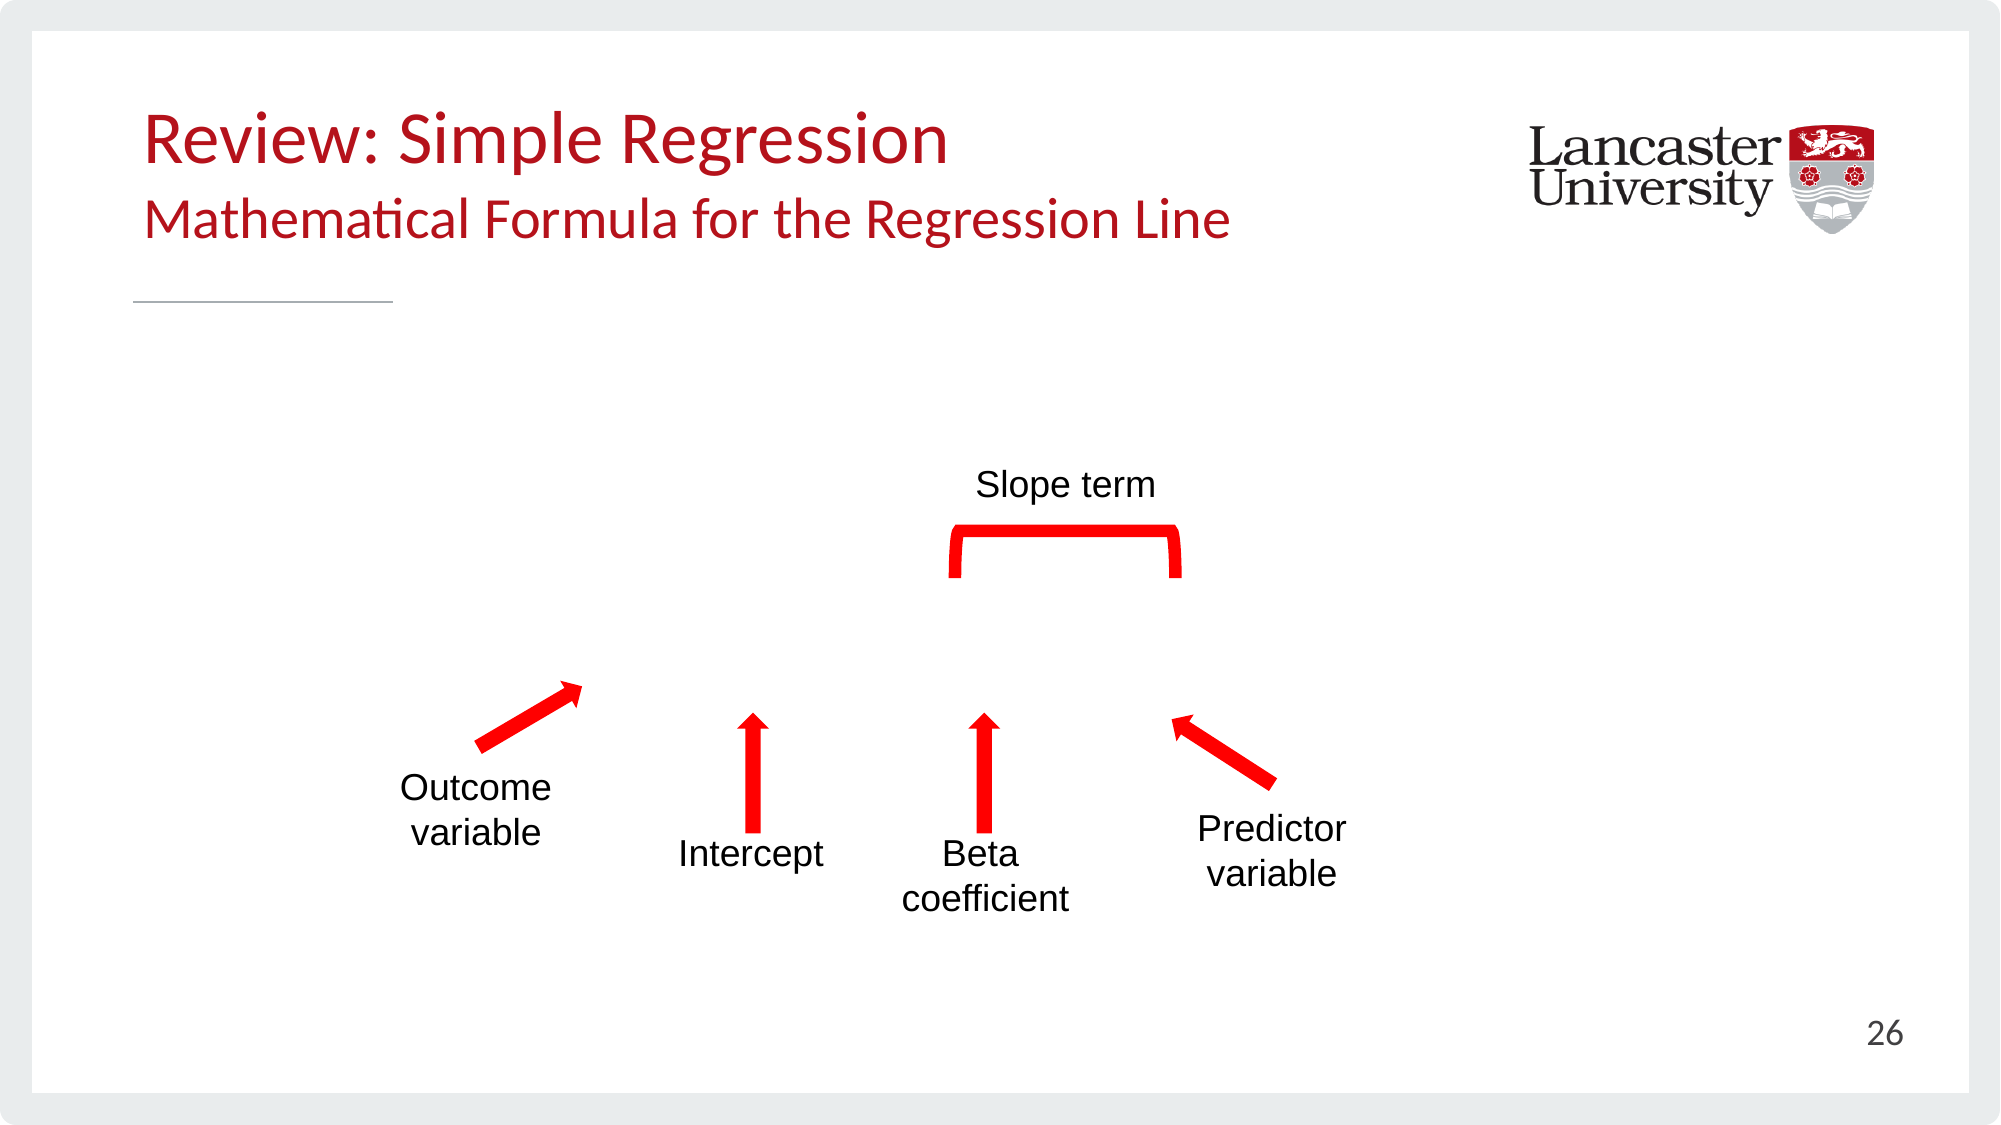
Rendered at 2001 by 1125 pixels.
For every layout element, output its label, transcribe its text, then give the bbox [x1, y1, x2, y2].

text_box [1164, 740, 1364, 903]
title Review: Simple Regression Mathematical Formula for the Regression Line [128, 78, 1448, 279]
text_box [885, 715, 1086, 928]
text_box [474, 680, 583, 754]
slide_number 26 [1468, 1001, 1919, 1061]
text_box Outcome variable [385, 755, 568, 861]
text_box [954, 452, 1176, 579]
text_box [662, 715, 841, 883]
